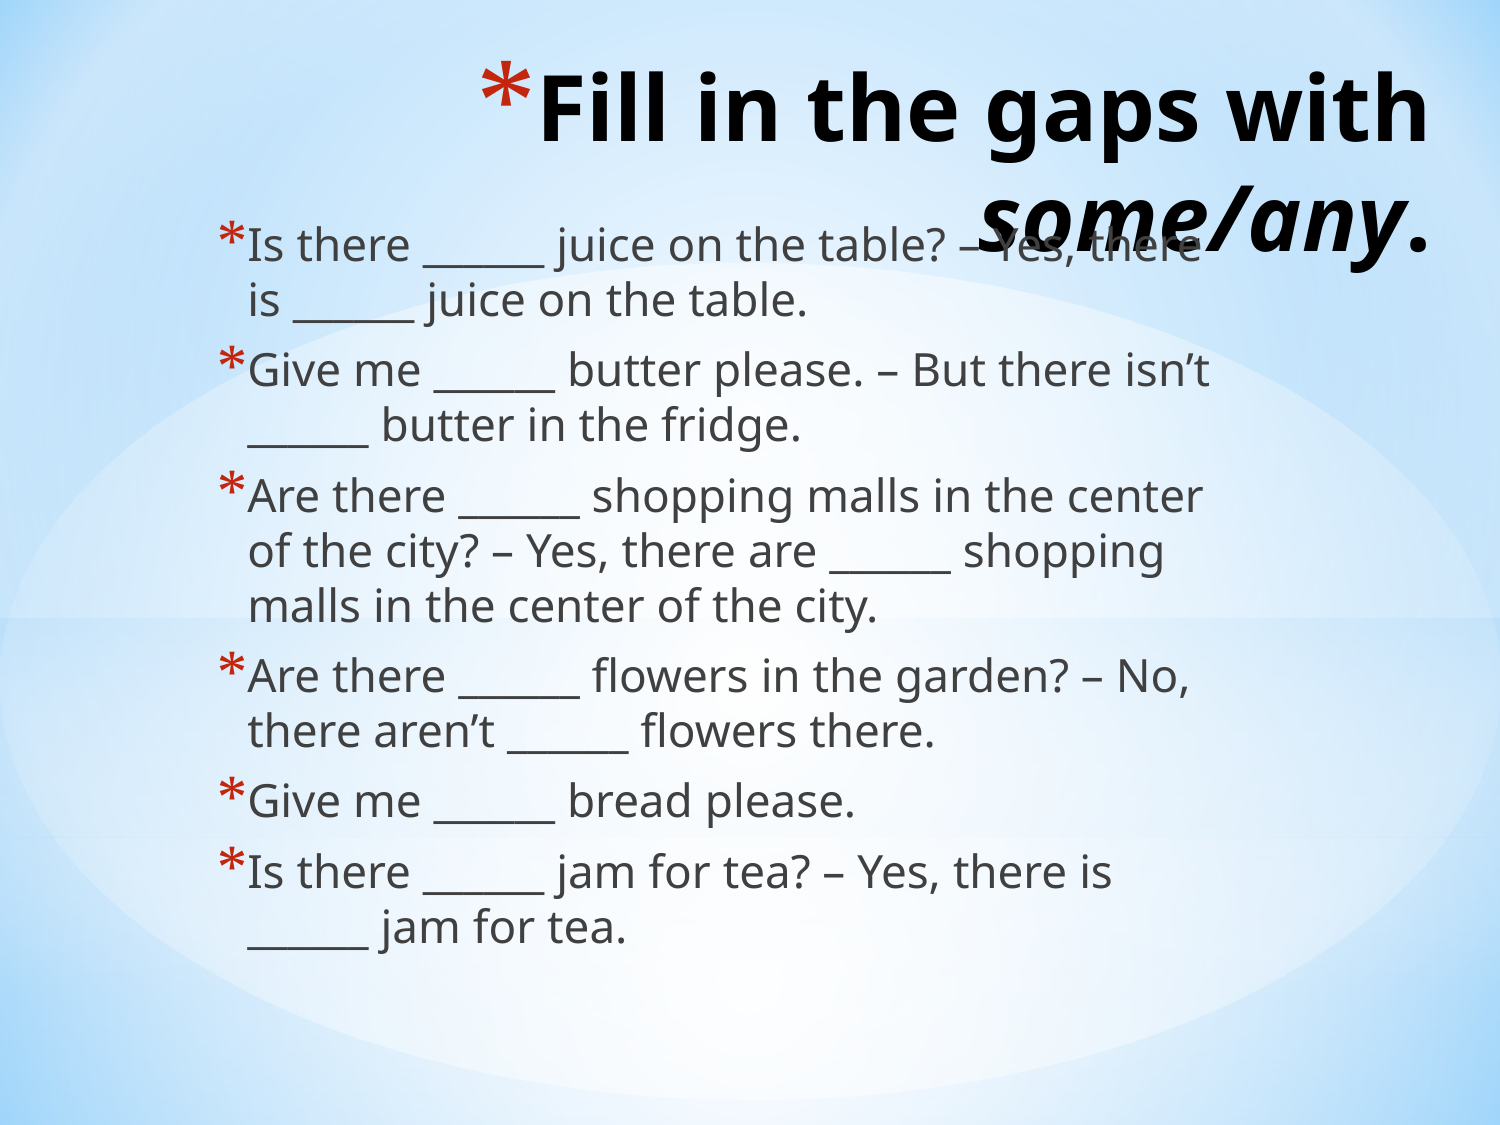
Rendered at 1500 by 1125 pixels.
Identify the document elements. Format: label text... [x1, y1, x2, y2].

title Fill in the gaps with some/any. [0, 42, 1447, 291]
list Is there ______ juice on the table? – Yes, there is ______ juice on the table. Give me ______ butter please. – But there isn’t ______ butter in the fridge. Are there ______ shopping malls in the center of the city? – Yes, there are ______ shopping malls in the center of the city. Are there ______ flowers in the garden? – No, there aren’t ______ flowers there. Give me ______ bread please. Is there ______ jam for tea? – Yes, there is ______ jam for tea. [194, 208, 1245, 779]
